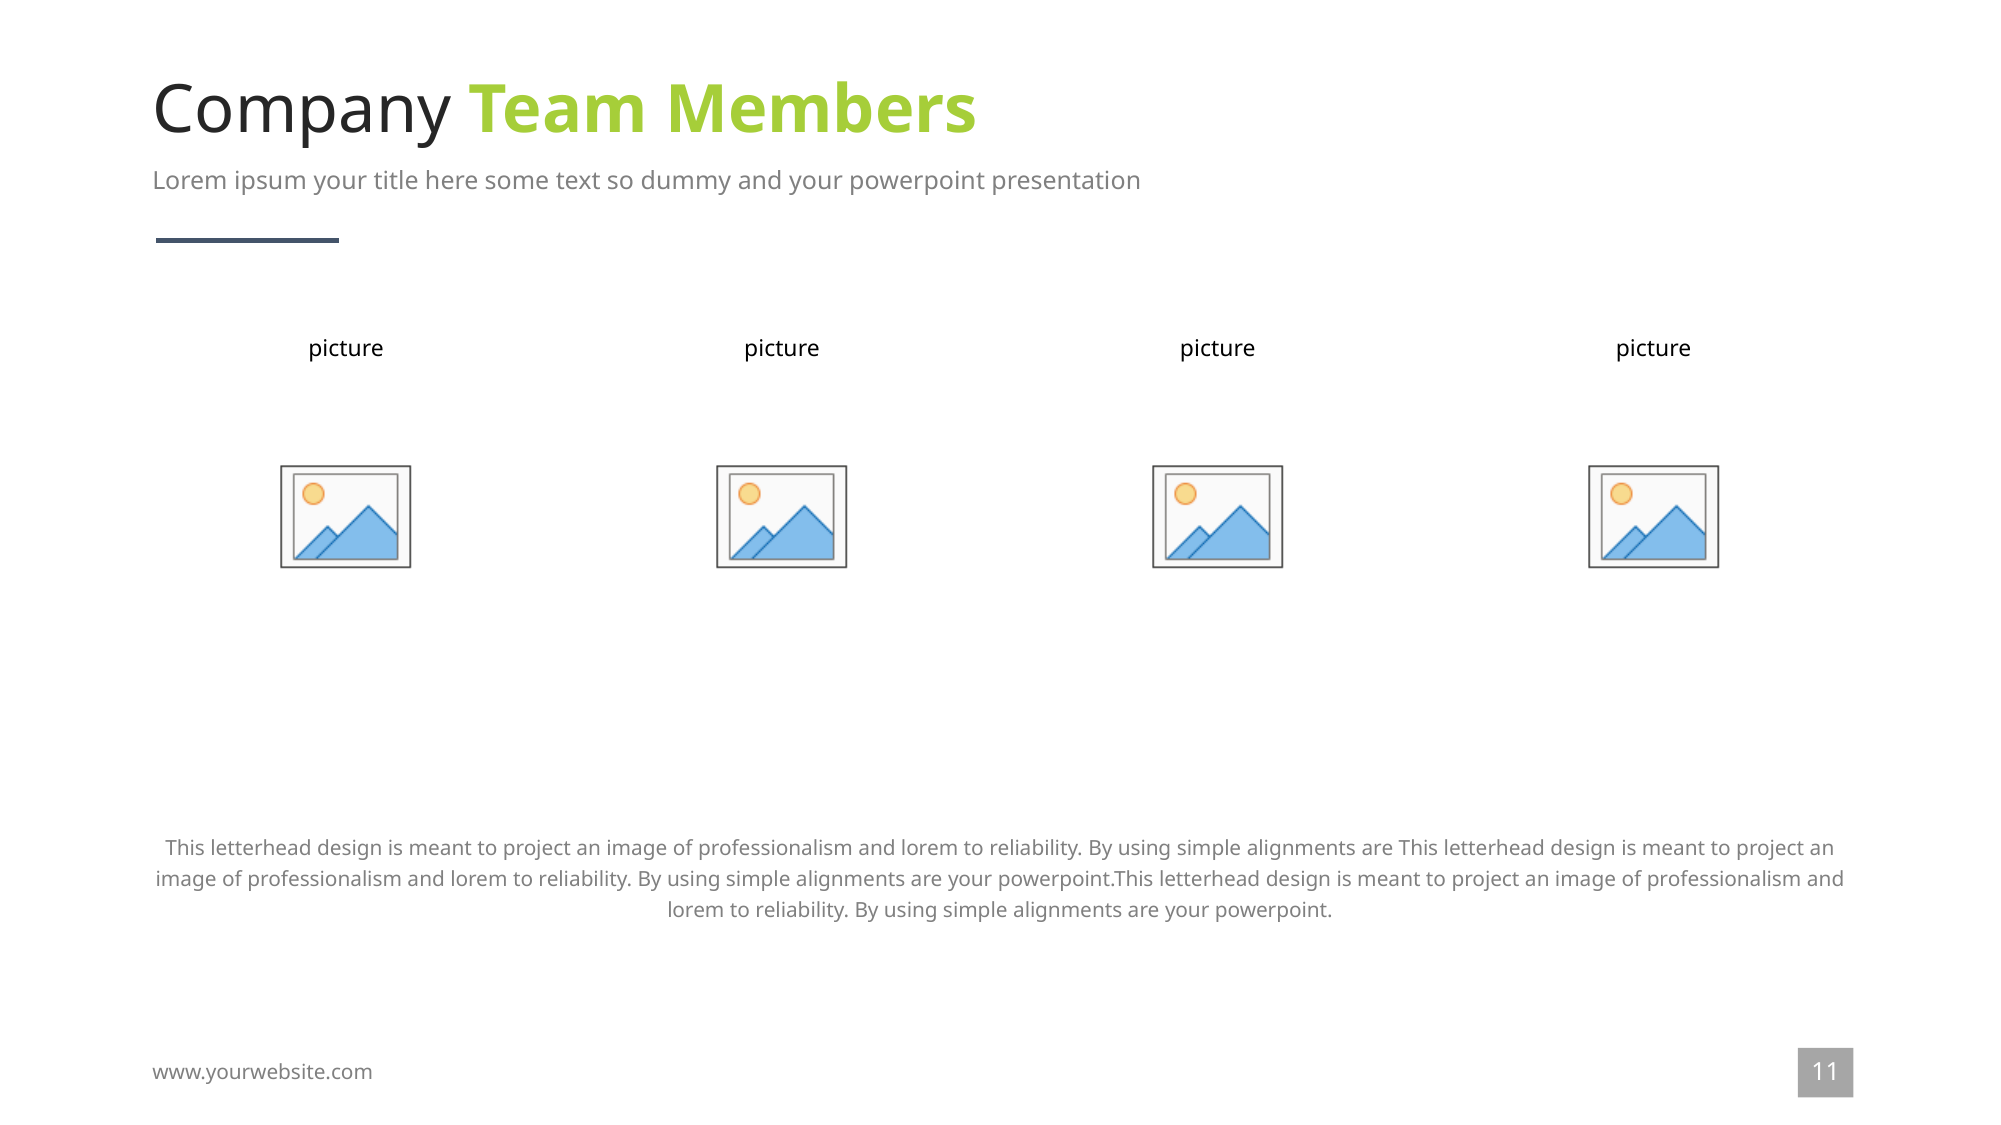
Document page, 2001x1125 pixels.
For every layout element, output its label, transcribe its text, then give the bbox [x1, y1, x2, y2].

title Company Team Members [137, 55, 1863, 160]
text_box This letterhead design is meant to project an image of professionalism and lorem to reliability. By using simple alignments are This letterhead design is meant to project an image of professionalism and lorem to reliability. By using simple alignments are your powerpoint.This letterhead design is meant to project an image of professionalism and lorem to reliability. By using simple alignments are your powerpoint. [137, 817, 1863, 933]
picture [1009, 326, 1427, 708]
picture [1444, 326, 1863, 708]
slide_number 11 [1788, 1042, 1863, 1103]
picture [573, 326, 991, 708]
picture [137, 326, 556, 708]
list Lorem ipsum your title here some text so dummy and your powerpoint presentation [137, 160, 1863, 207]
footer www.yourwebsite.com [137, 1042, 415, 1103]
